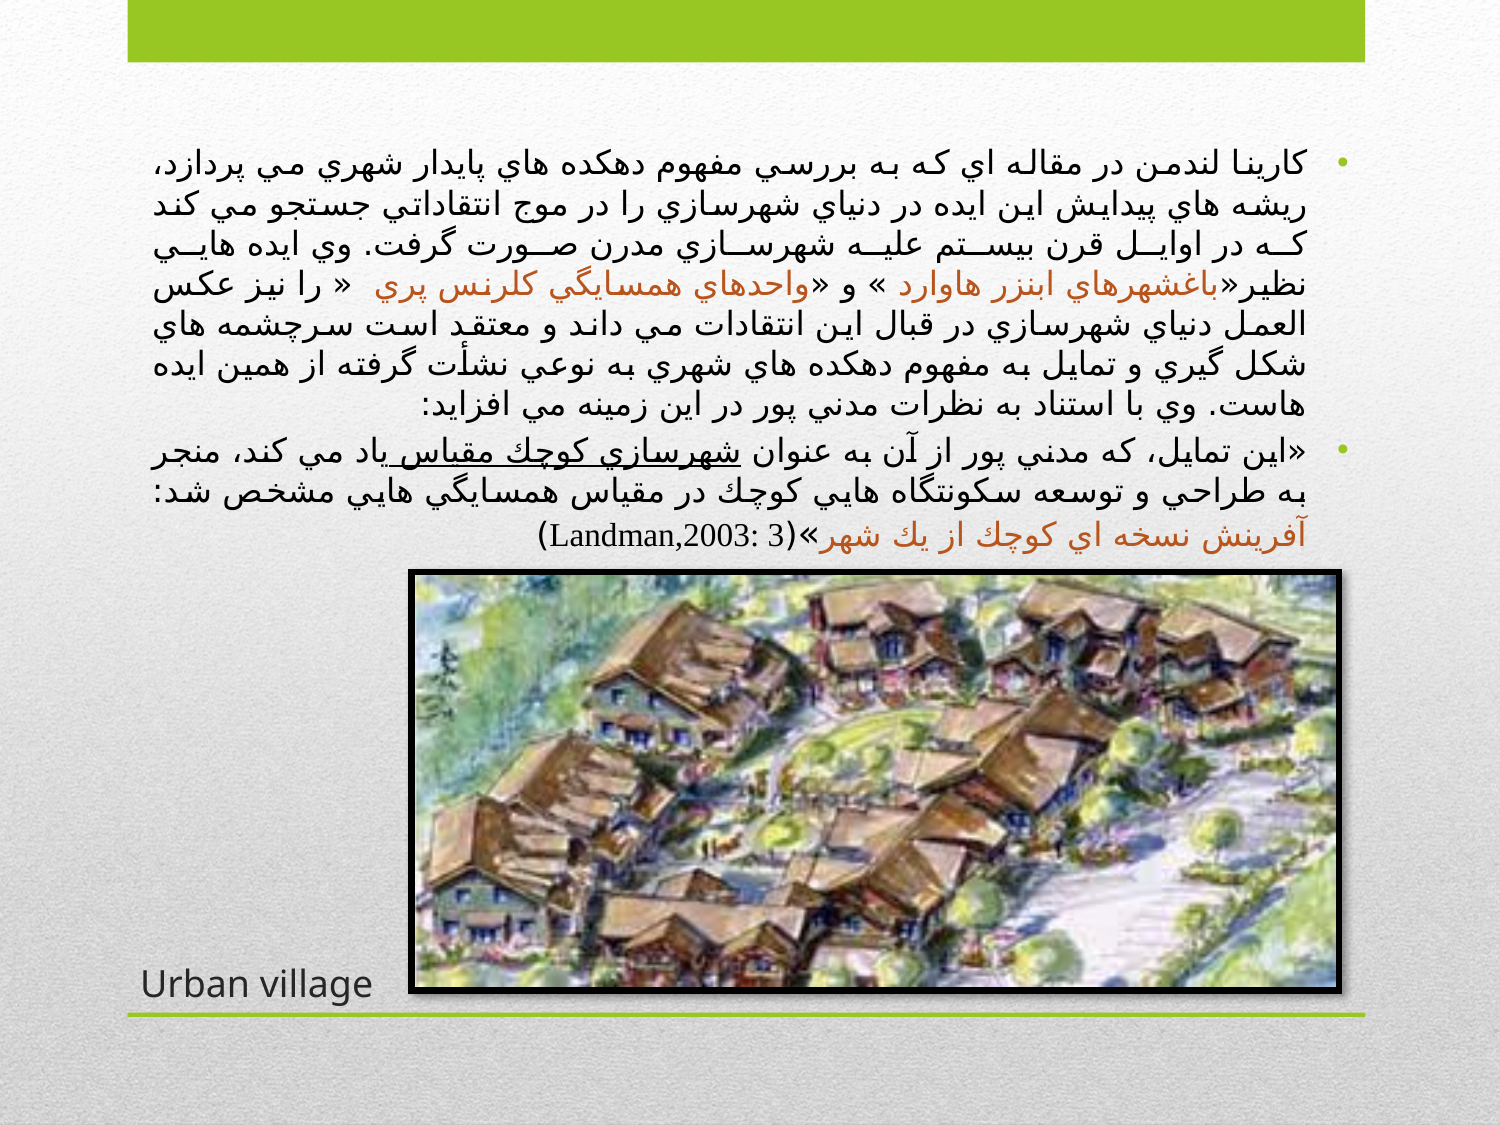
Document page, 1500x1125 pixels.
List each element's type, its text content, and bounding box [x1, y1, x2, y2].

list كارينا لندمن در مقاله اي كه به بررسي مفهوم دهكده هاي پايدار شهري مي پردازد، ريشه هاي پيدايش اين ايده در دنياي شهرسازي را در موج انتقاداتي جستجو مي كند كه در اوايل قرن بيستم عليه شهرسازي مدرن صورت گرفت. وي ايده هايي نظير«باغشهرهاي ابنزر هاوارد » و «واحدهاي همسايگي كلرنس پري « را نيز عكس العمل دنياي شهرسازي در قبال اين انتقادات مي داند و معتقد است سرچشمه هاي شكل گيري و تمايل به مفهوم دهكده هاي شهري به نوعي نشأت گرفته از همين ايده هاست. وي با استناد به نظرات مدني پور در اين زمينه مي افزايد: «اين تمايل، كه مدني پور از آن به عنوان شهرسازي كوچك مقياس ياد مي كند، منجر به طراحي و توسعه سكونتگاه هايي كوچك در مقياس همسايگي هايي مشخص شد: آفرينش نسخه اي كوچك از يك شهر»(Landman,2003: 3) [137, 87, 1363, 588]
picture [0, 0, 1500, 1125]
title Urban village [125, 750, 1238, 1013]
